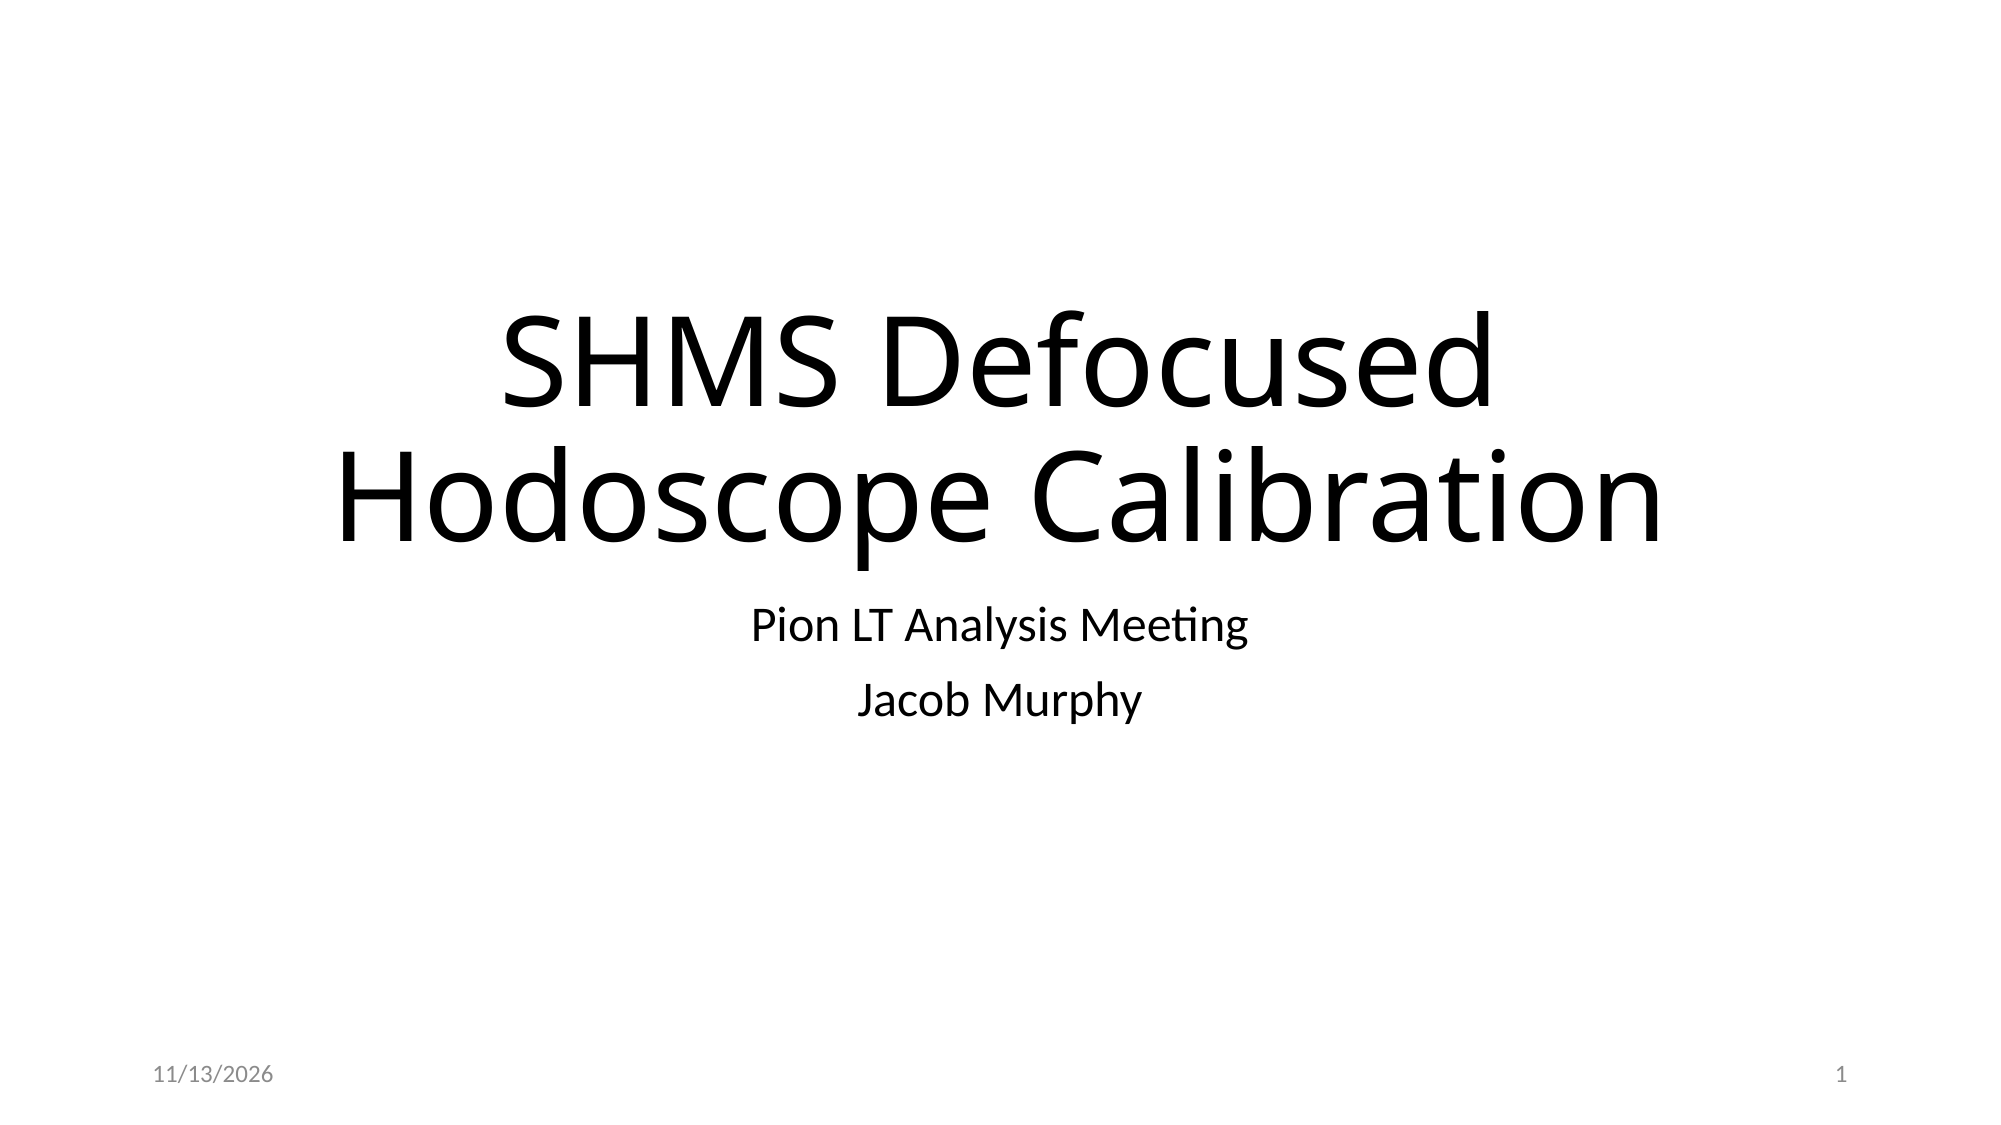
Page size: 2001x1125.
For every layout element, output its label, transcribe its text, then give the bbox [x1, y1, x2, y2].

slide_number 1 [1412, 1042, 1863, 1103]
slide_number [137, 1042, 588, 1103]
title SHMS Defocused Hodoscope Calibration [249, 184, 1750, 576]
subtitle Pion LT Analysis Meeting Jacob Murphy [249, 590, 1750, 863]
